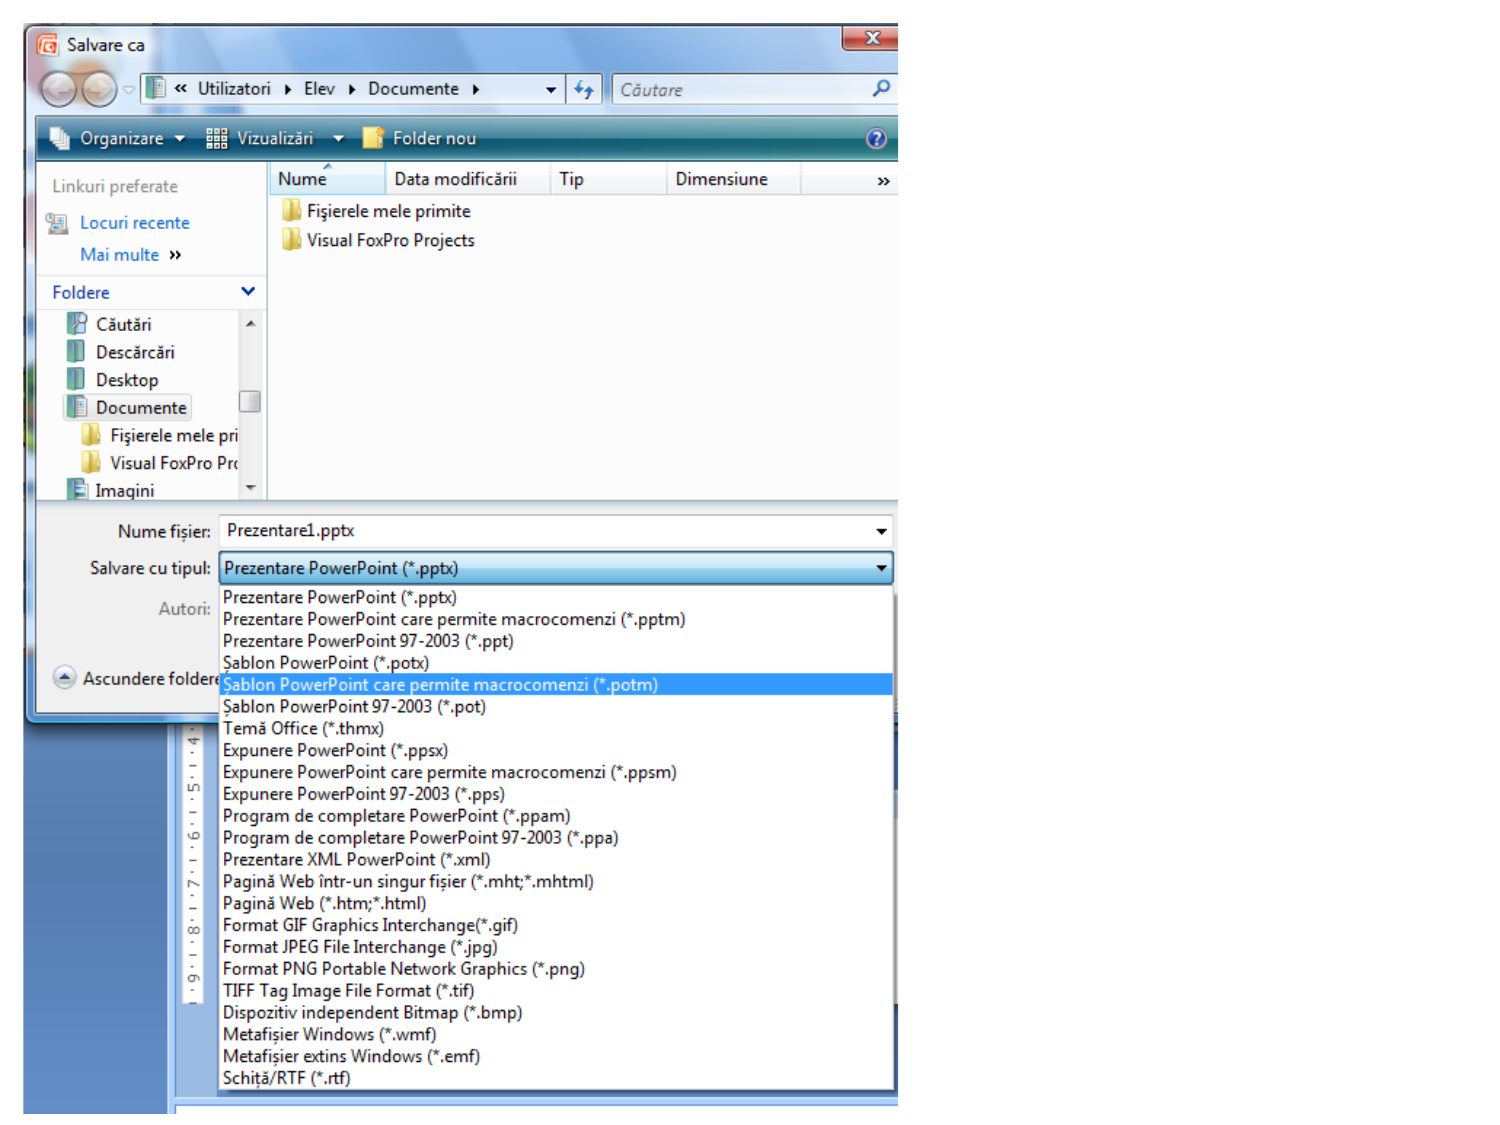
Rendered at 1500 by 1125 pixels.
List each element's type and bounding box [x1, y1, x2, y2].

picture [23, 23, 899, 1114]
